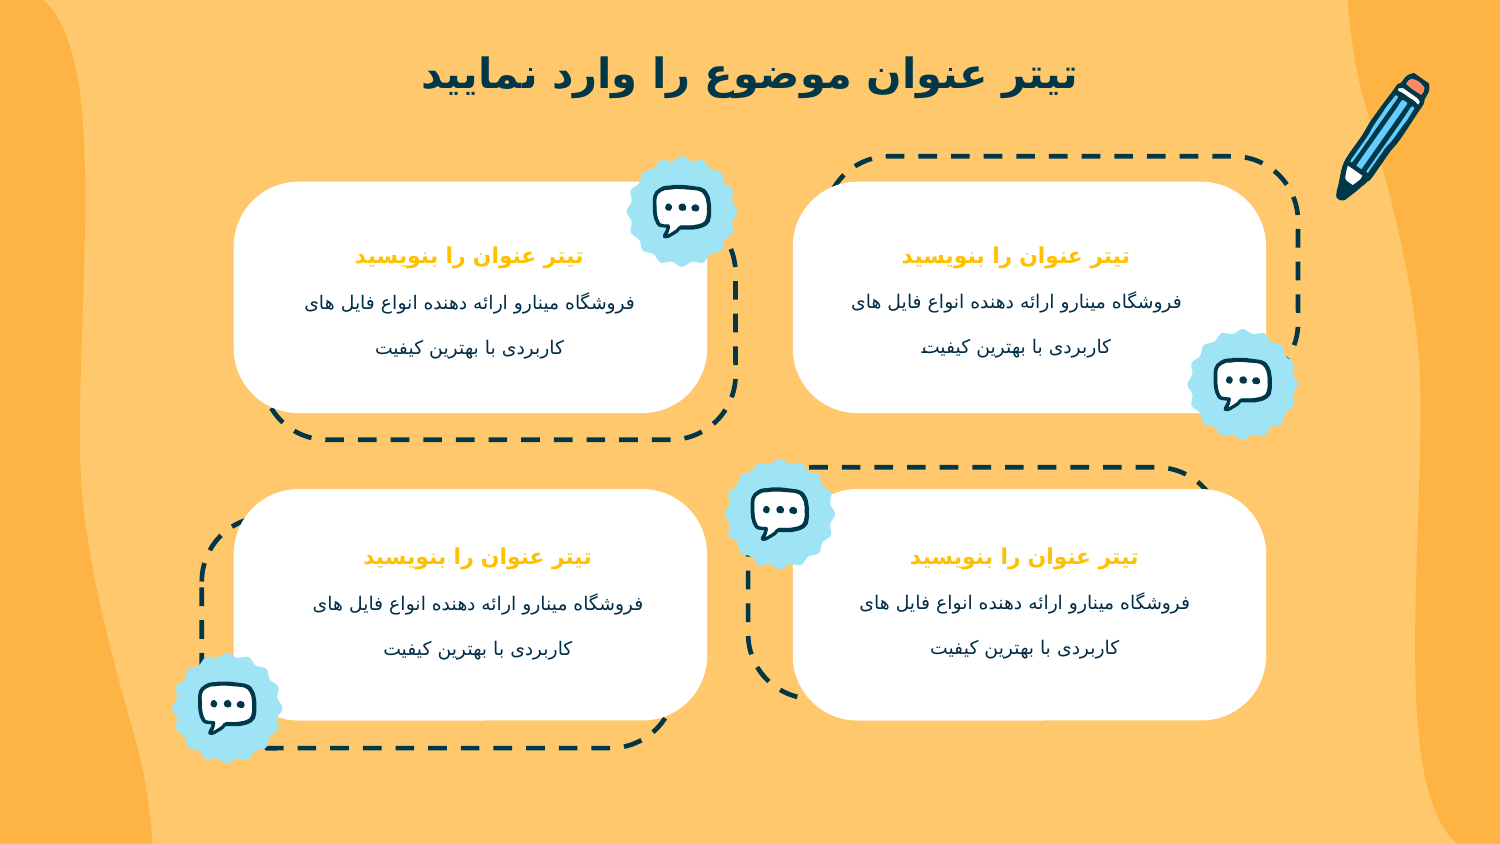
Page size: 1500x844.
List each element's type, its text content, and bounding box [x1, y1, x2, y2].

text_box تیتر عنوان را بنویسید فروشگاه مینارو ارائه دهنده انواع فایل های کاربردی با بهترین کیفیت [288, 208, 651, 366]
text_box [840, 467, 1206, 491]
text_box [792, 181, 1267, 414]
text_box [270, 274, 736, 440]
text_box تیتر عنوان را بنویسید فروشگاه مینارو ارائه دهنده انواع فایل های کاربردی با بهترین کیفیت [843, 508, 1206, 666]
text_box تیتر عنوان را بنویسید فروشگاه مینارو ارائه دهنده انواع فایل های کاربردی با بهترین کیفیت [834, 207, 1198, 365]
text_box تیتر عنوان را بنویسید فروشگاه مینارو ارائه دهنده انواع فایل های کاربردی با بهترین کیفیت [296, 509, 660, 667]
text_box [835, 156, 1299, 328]
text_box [626, 155, 738, 268]
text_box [1335, 72, 1431, 202]
text_box تیتر عنوان موضوع را وارد نمایید [389, 39, 1111, 104]
text_box [287, 716, 667, 749]
text_box [201, 521, 242, 651]
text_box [724, 458, 836, 570]
text_box [748, 578, 808, 699]
text_box [233, 181, 708, 414]
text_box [1187, 328, 1299, 440]
text_box [792, 489, 1267, 721]
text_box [171, 652, 283, 764]
text_box [233, 489, 708, 721]
